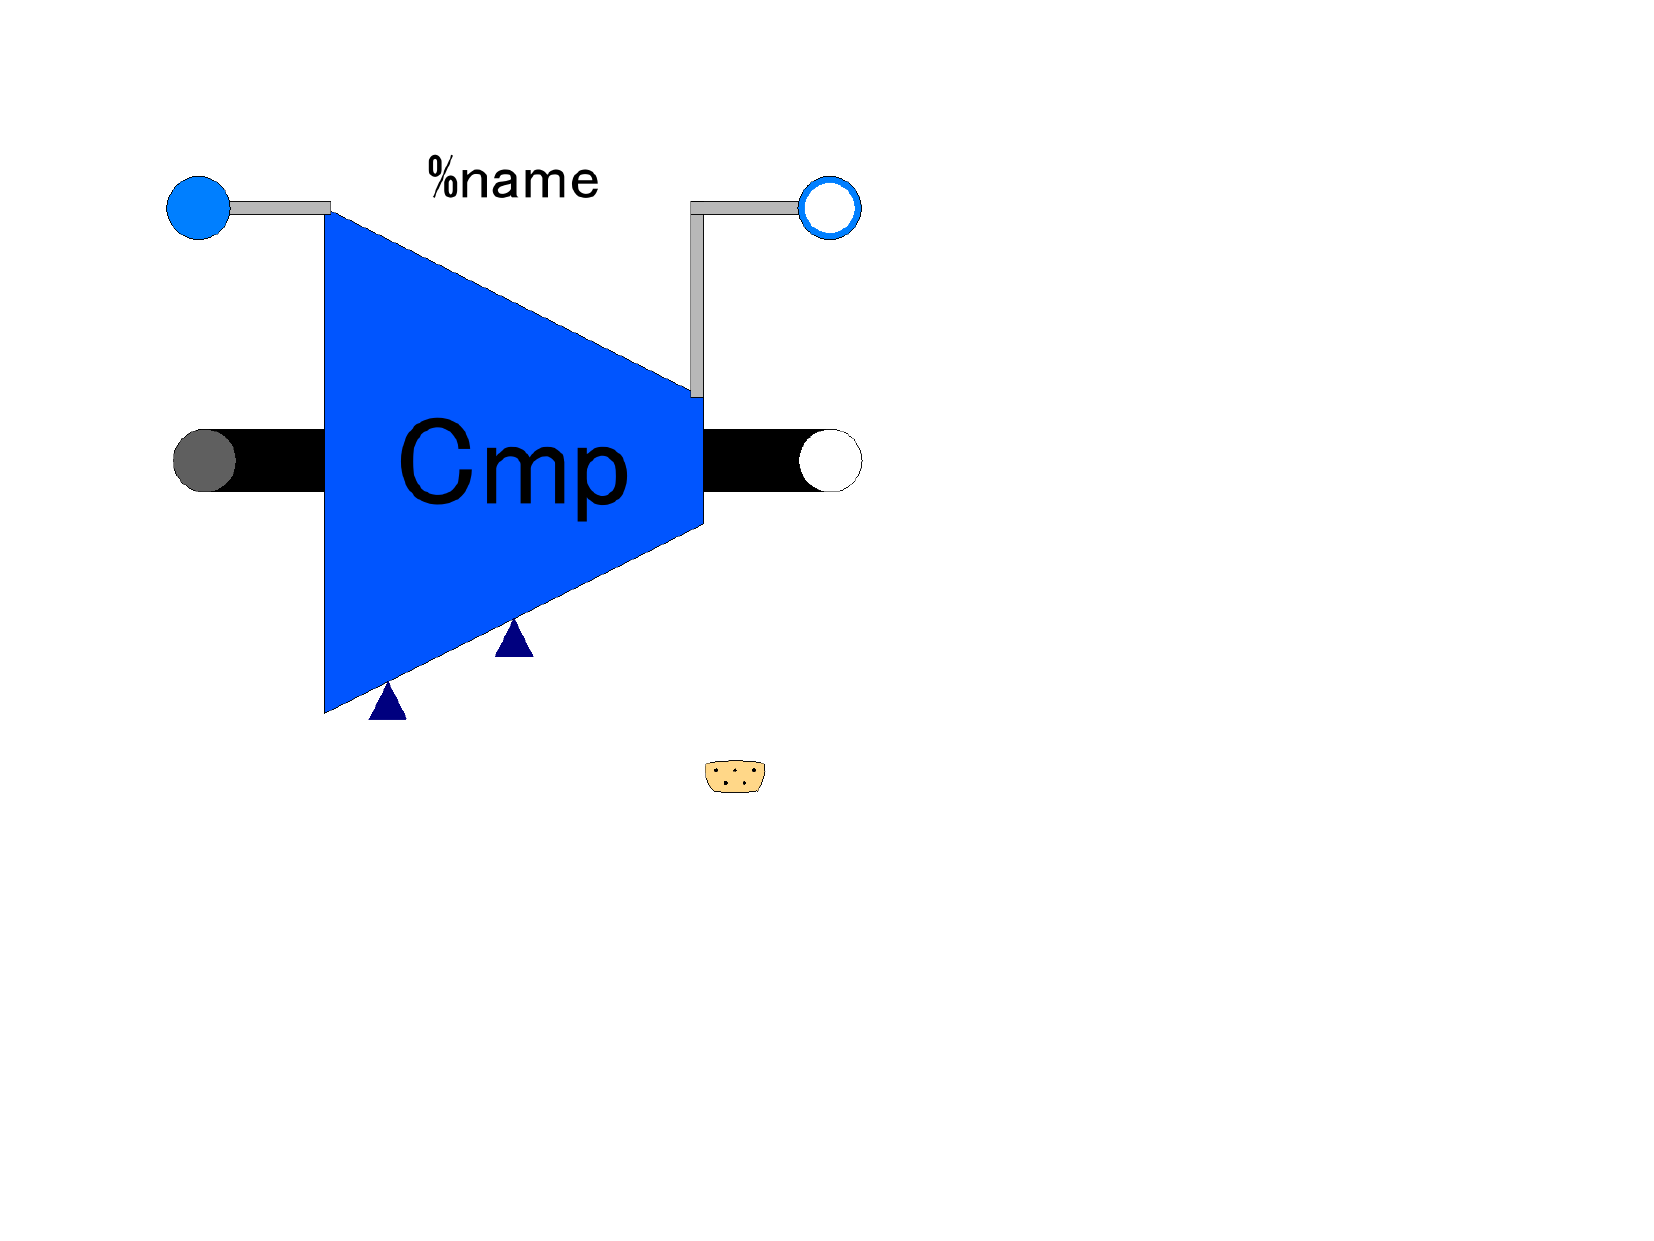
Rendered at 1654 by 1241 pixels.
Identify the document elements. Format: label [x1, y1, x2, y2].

picture [150, 129, 878, 825]
